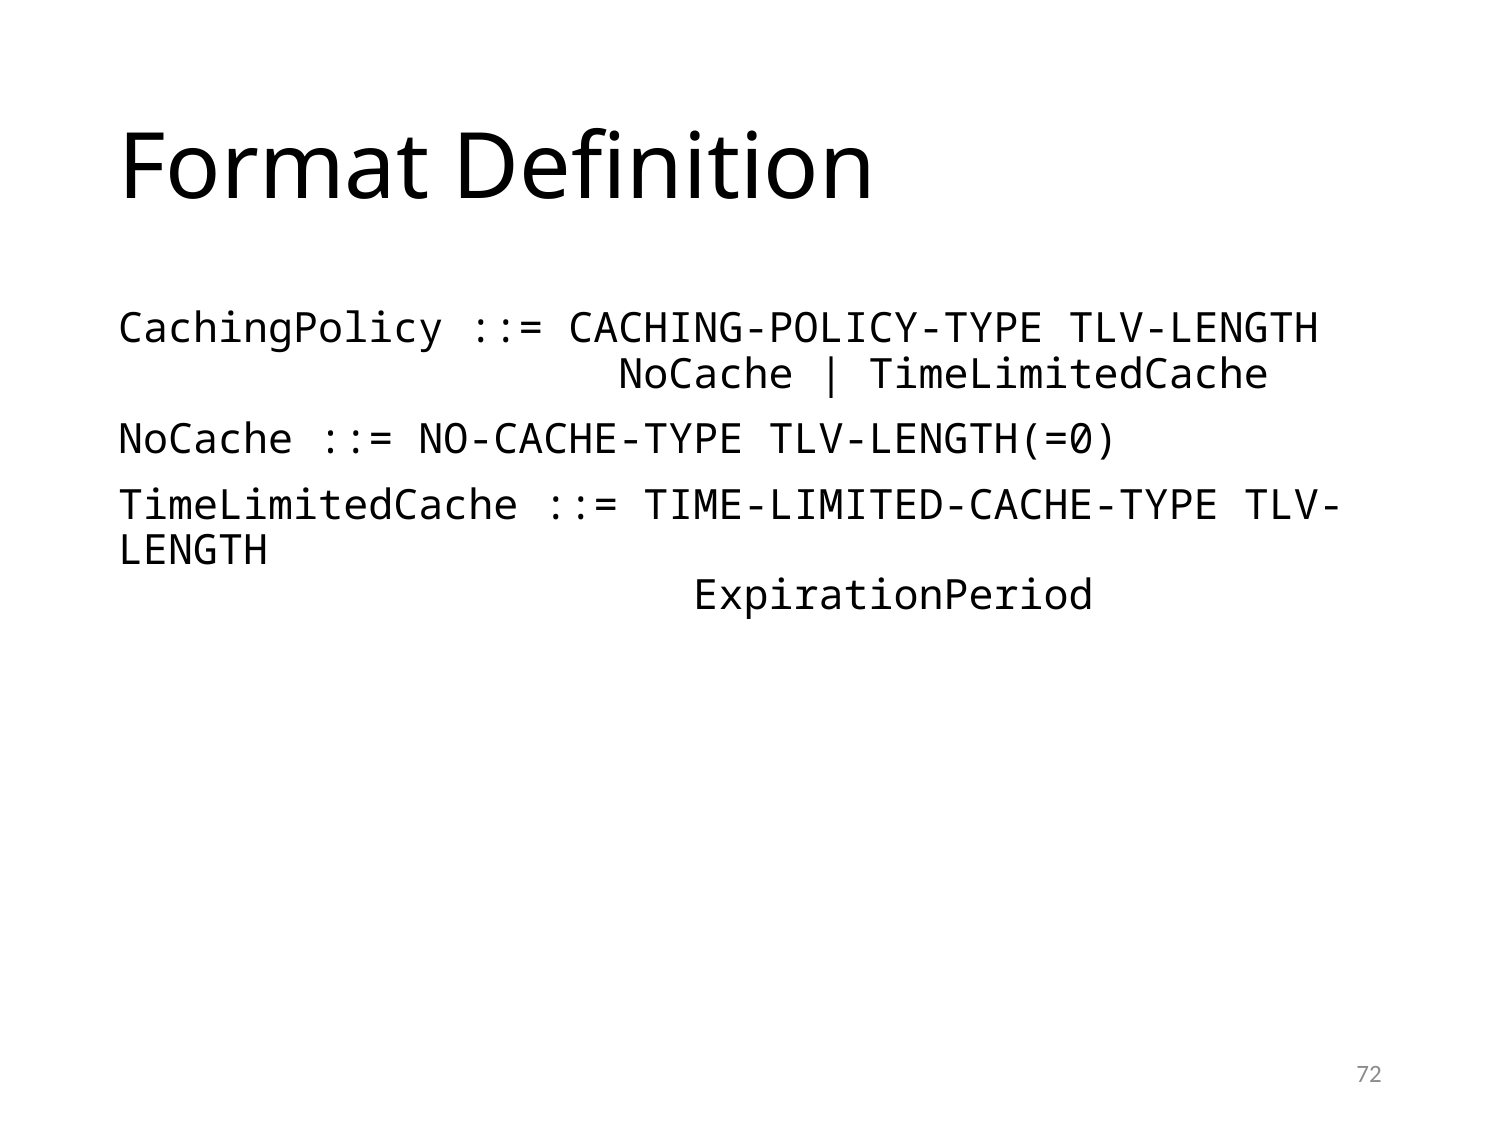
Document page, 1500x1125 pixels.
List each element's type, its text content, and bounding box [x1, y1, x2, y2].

list CachingPolicy ::= CACHING-POLICY-TYPE TLV-LENGTH NoCache | TimeLimitedCache NoCache ::= NO-CACHE-TYPE TLV-LENGTH(=0) TimeLimitedCache ::= TIME-LIMITED-CACHE-TYPE TLV-LENGTH ExpirationPeriod [103, 299, 1397, 1014]
slide_number 72 [1059, 1042, 1397, 1103]
title Format Definition [103, 59, 1397, 278]
